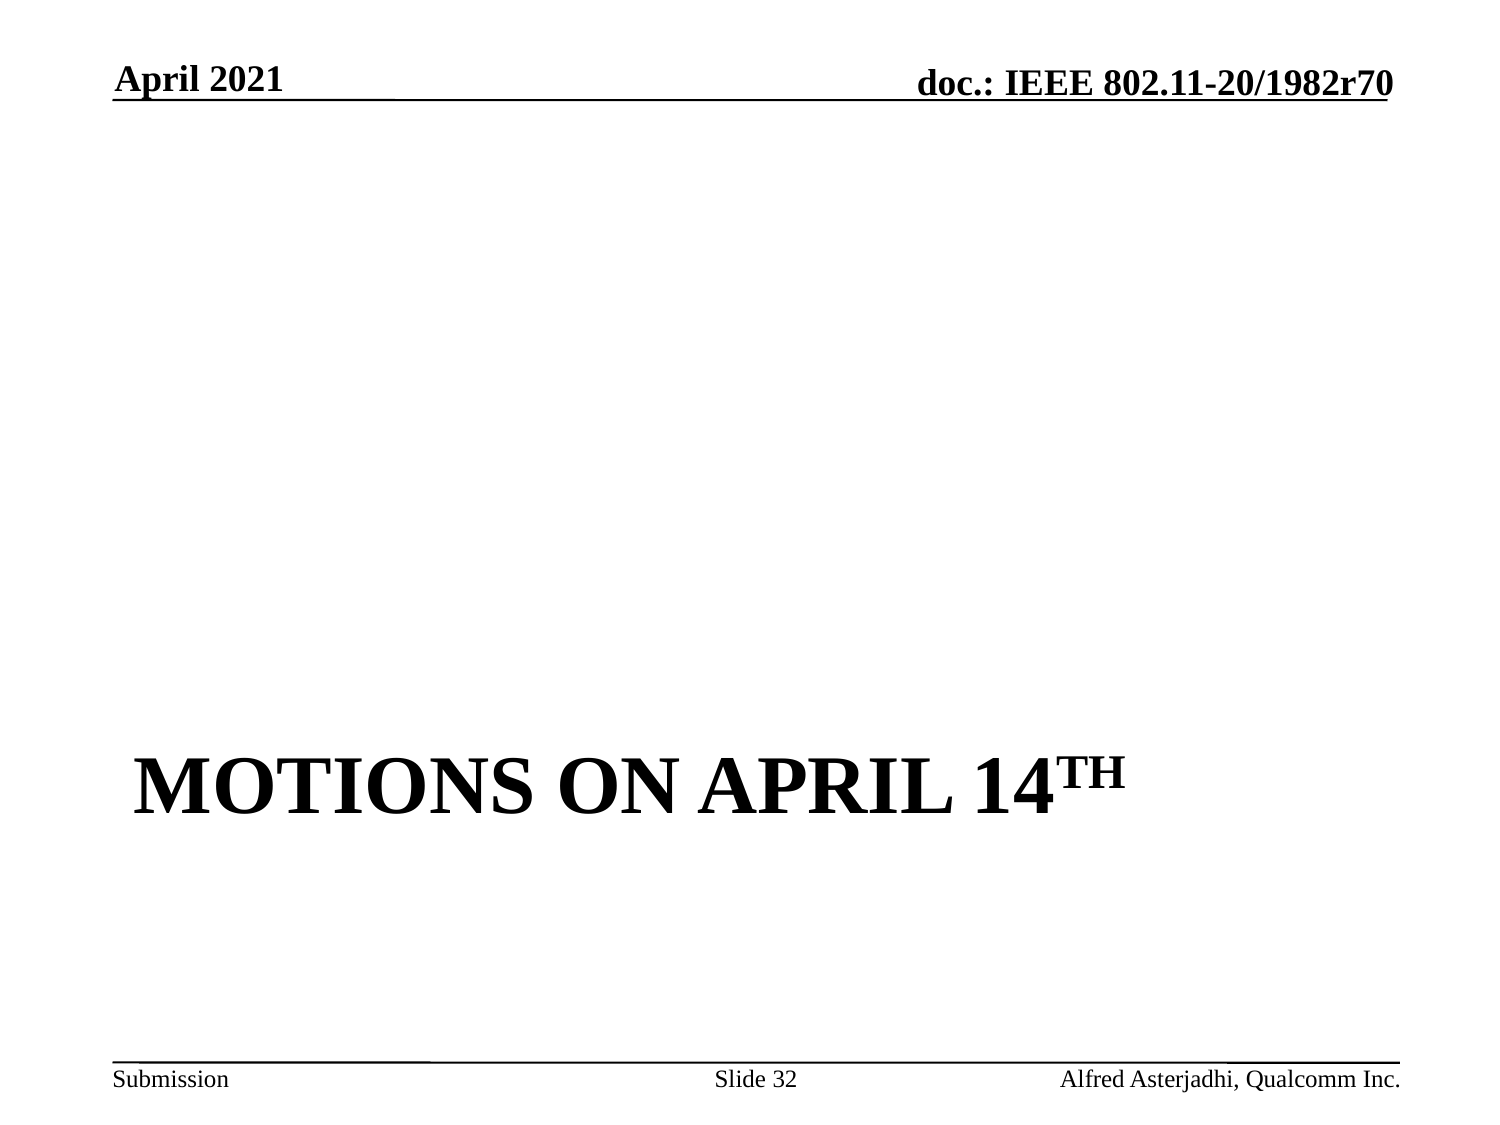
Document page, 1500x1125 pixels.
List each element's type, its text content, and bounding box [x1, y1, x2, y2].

title Motions on April 14th [118, 722, 1394, 947]
footer Alfred Asterjadhi, Qualcomm Inc. [878, 1061, 1402, 1093]
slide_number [114, 54, 423, 100]
slide_number Slide 32 [712, 1061, 800, 1123]
